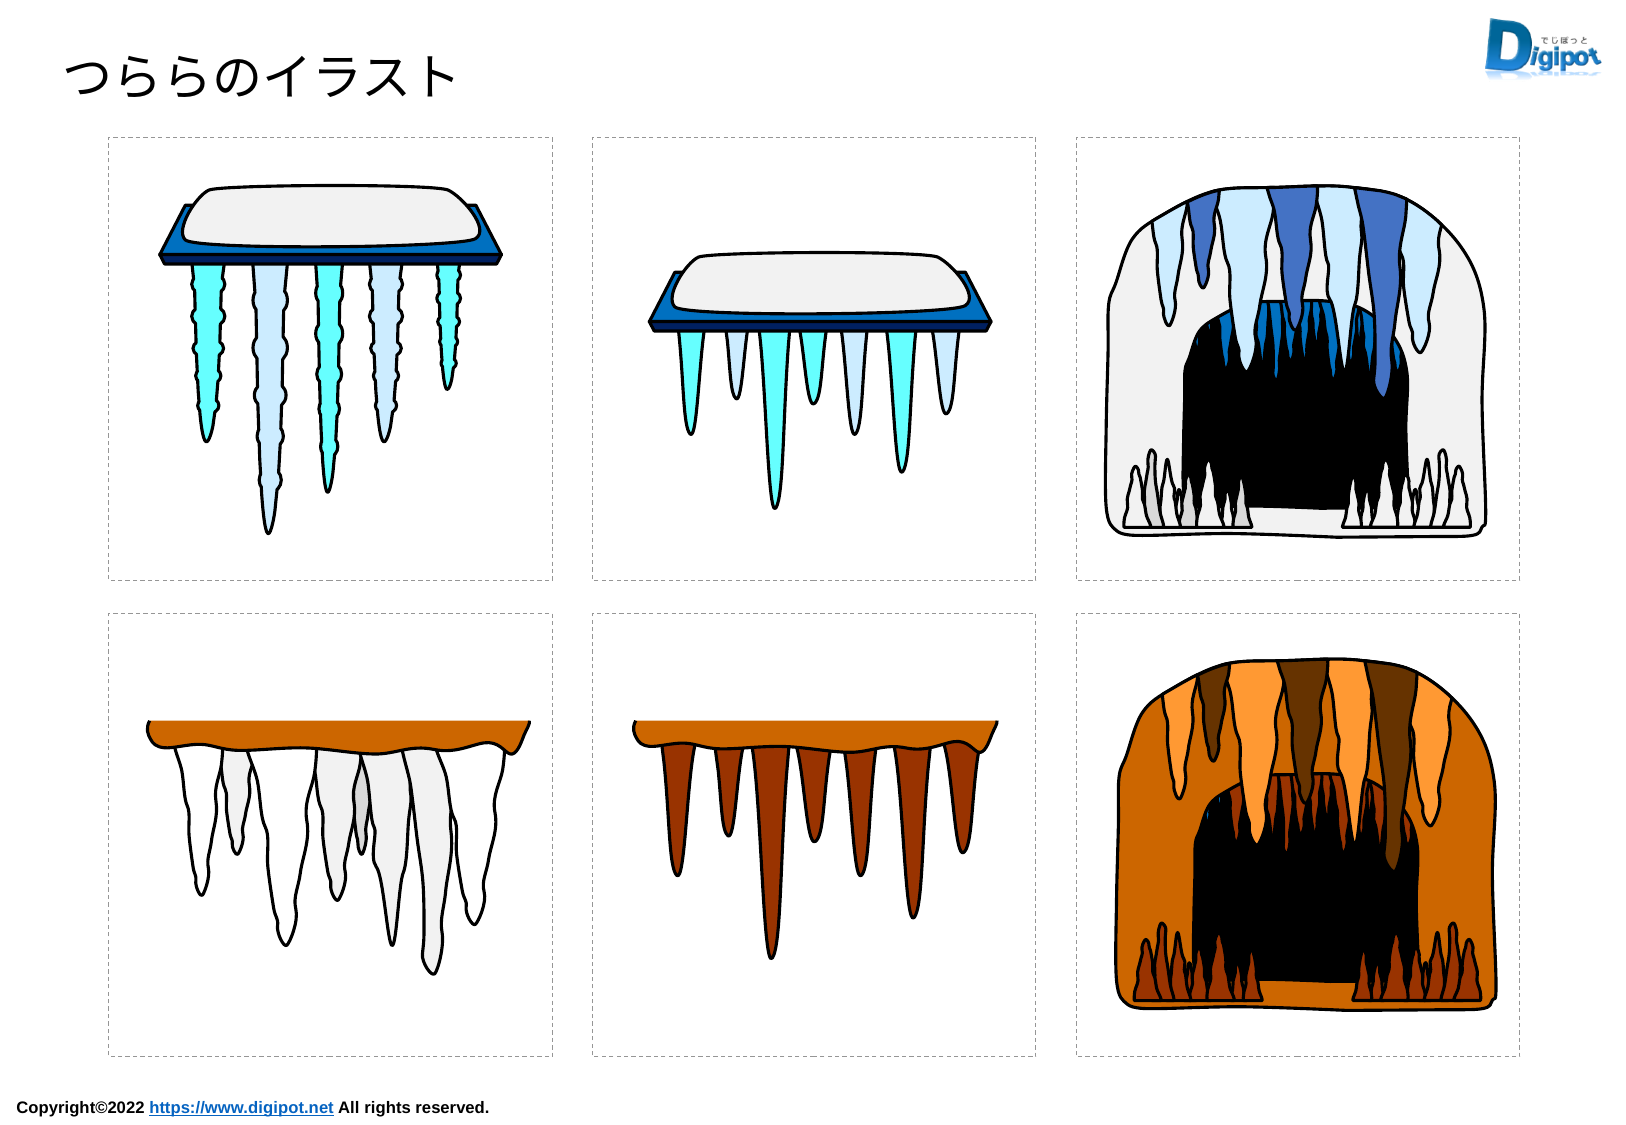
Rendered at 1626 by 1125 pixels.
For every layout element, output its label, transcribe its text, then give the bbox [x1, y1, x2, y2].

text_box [1115, 659, 1497, 1011]
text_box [649, 252, 992, 509]
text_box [147, 720, 530, 975]
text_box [159, 185, 502, 534]
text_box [1105, 185, 1486, 538]
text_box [633, 720, 998, 959]
text_box つららのイラスト [47, 38, 477, 113]
picture [1485, 18, 1602, 82]
